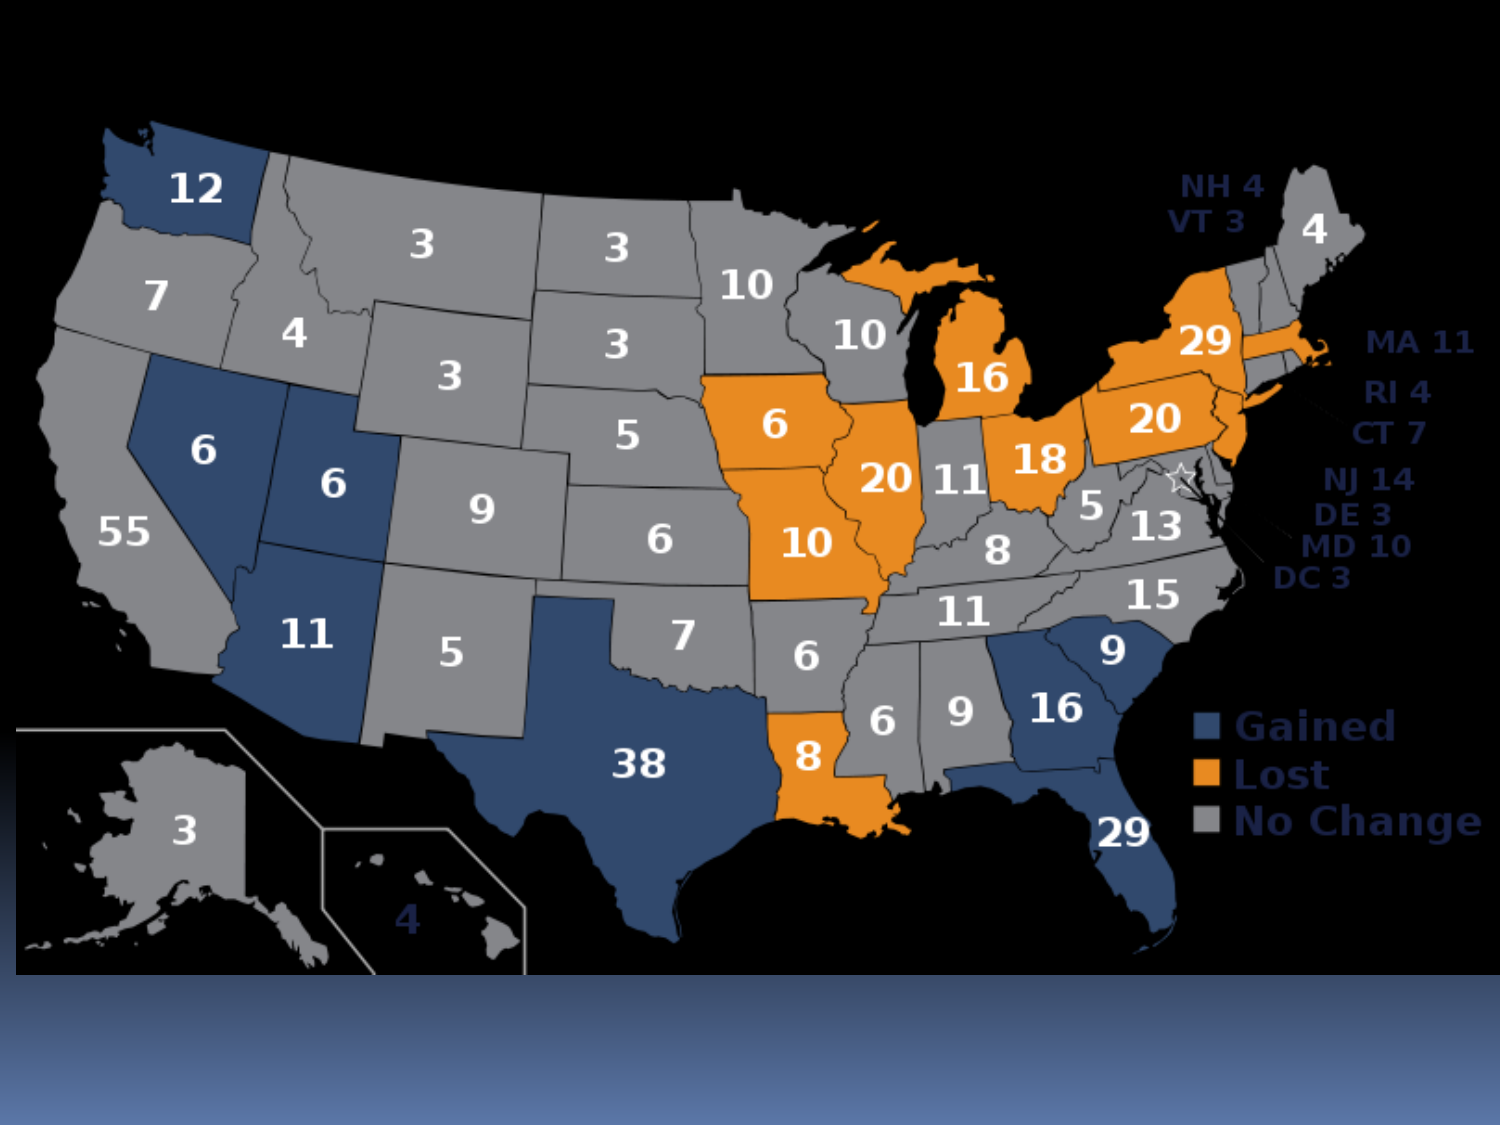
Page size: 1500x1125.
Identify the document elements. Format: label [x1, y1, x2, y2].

picture [15, 112, 1500, 976]
